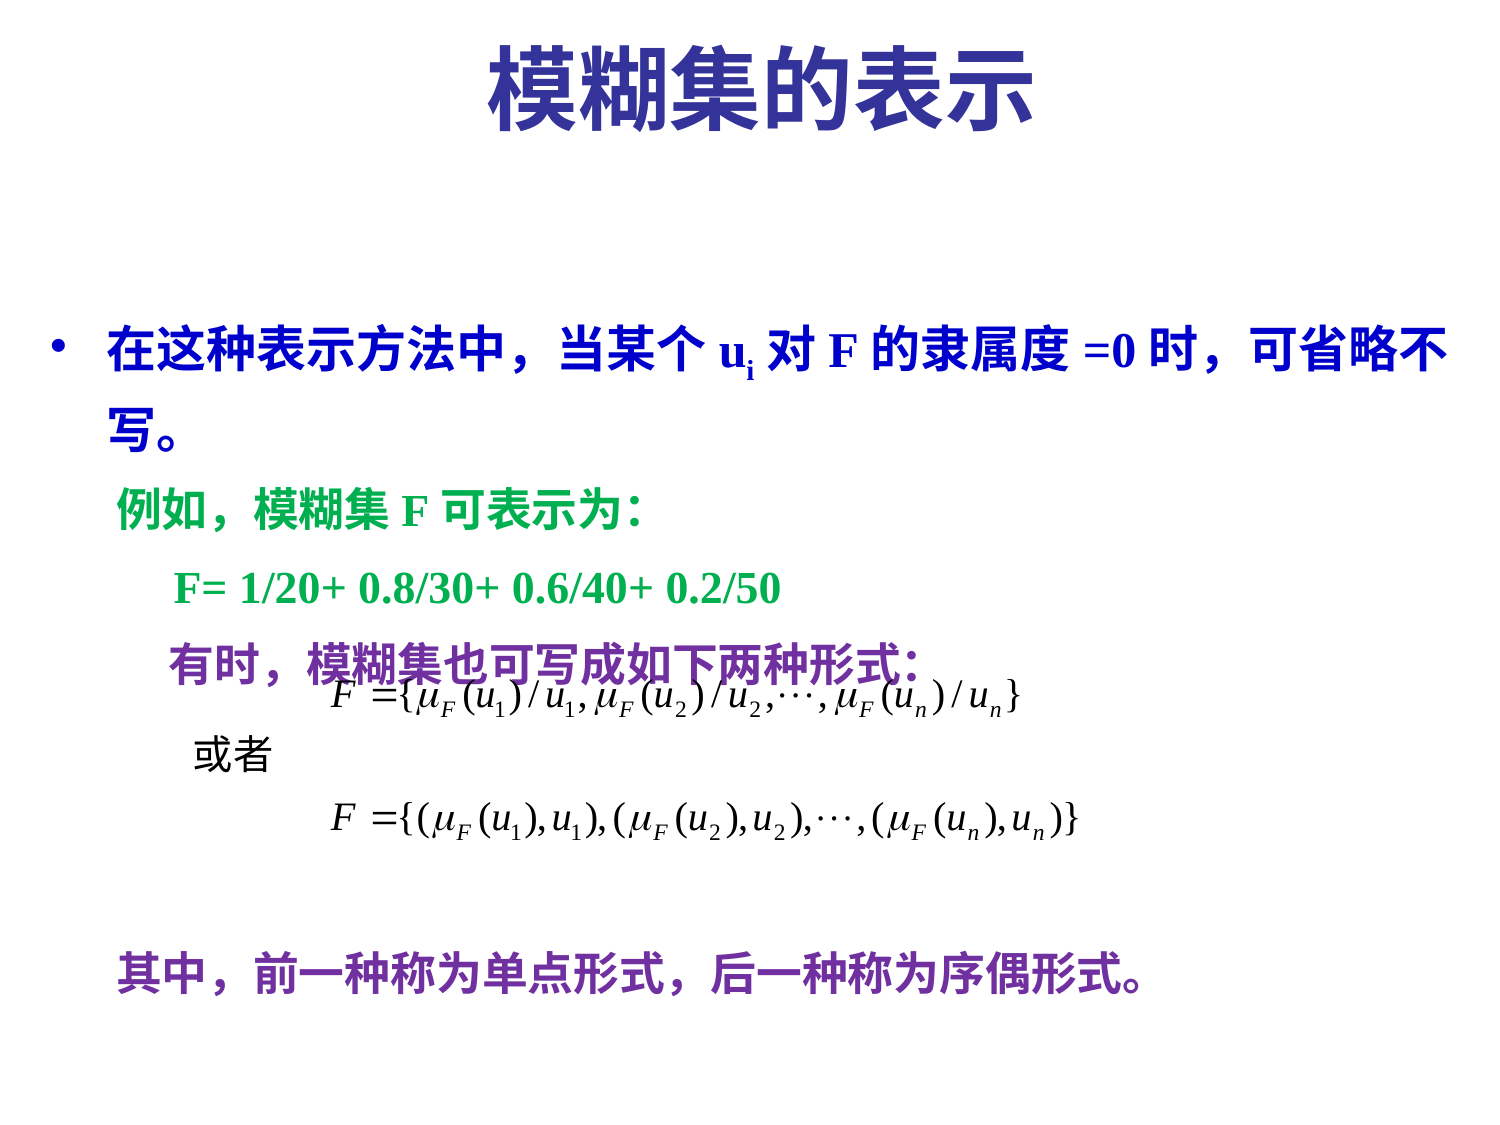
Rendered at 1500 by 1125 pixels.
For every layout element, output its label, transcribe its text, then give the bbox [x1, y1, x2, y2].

list 在这种表示方法中，当某个ui对F的隶属度=0时，可省略不写。 例如，模糊集F可表示为： F= 1/20+ 0.8/30+ 0.6/40+ 0.2/50 有时，模糊集也可写成如下两种形式： 其中，前一种称为单点形式，后一种称为序偶形式。 [35, 296, 1477, 1012]
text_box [188, 668, 1087, 851]
text_box 模糊集的表示 [100, 24, 1424, 150]
